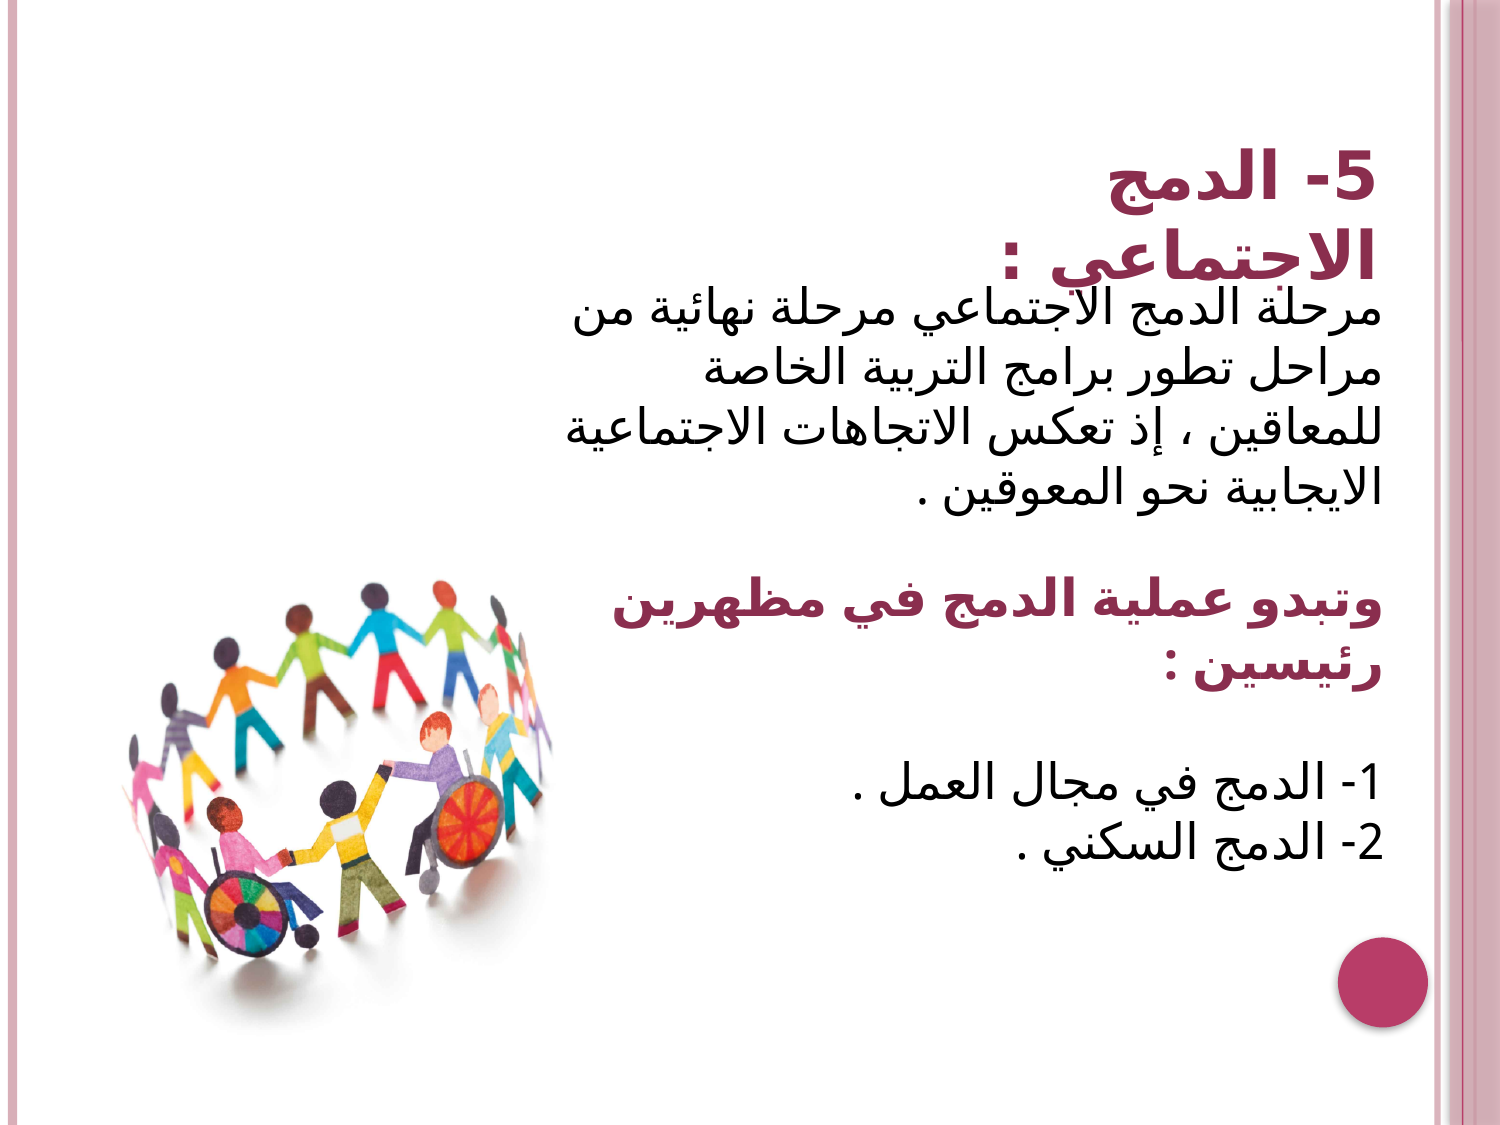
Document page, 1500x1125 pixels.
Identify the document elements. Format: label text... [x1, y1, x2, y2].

text_box 5- الدمج الاجتماعي : [773, 125, 1394, 267]
picture [52, 526, 621, 1054]
text_box مرحلة الدمج الاجتماعي مرحلة نهائية من مراحل تطور برامج التربية الخاصة للمعاقين ، إذ تعكس الاتجاهات الاجتماعية الايجابية نحو المعوقين . وتبدو عملية الدمج في مظهرين رئيسين : 1- الدمج في مجال العمل . 2- الدمج السكني . [478, 267, 1400, 877]
